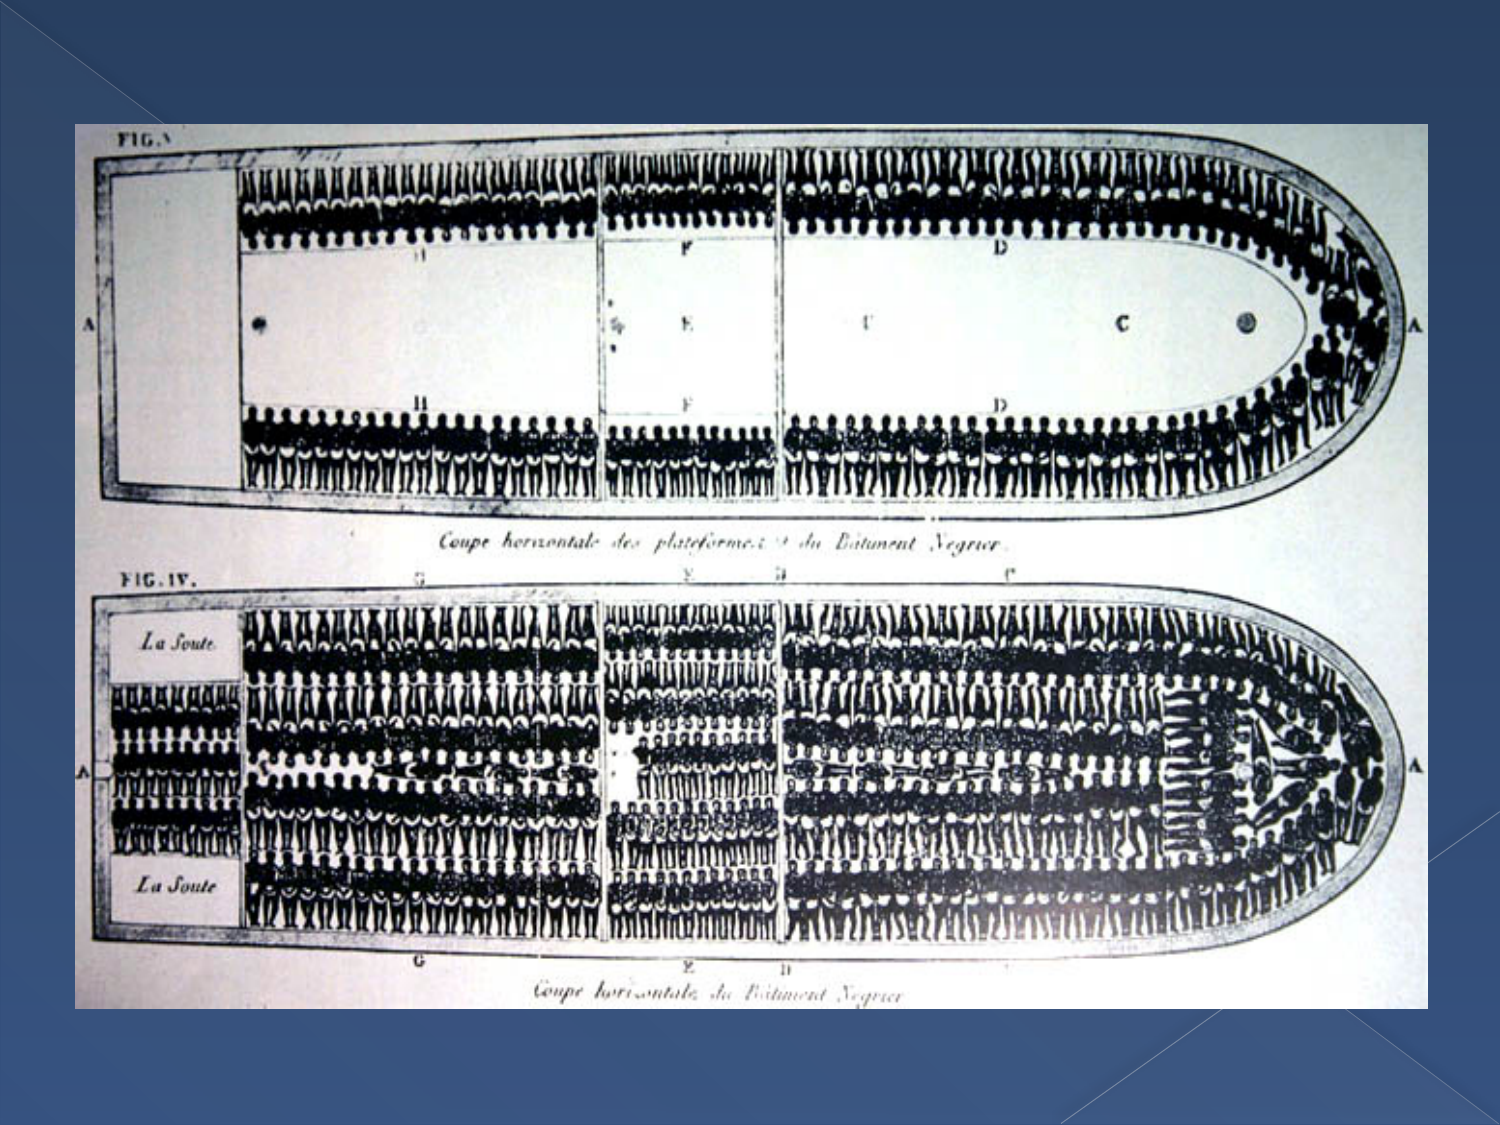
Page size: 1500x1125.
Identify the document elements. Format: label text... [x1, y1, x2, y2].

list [74, 124, 1428, 1010]
title Slave Ships [99, 50, 1450, 280]
